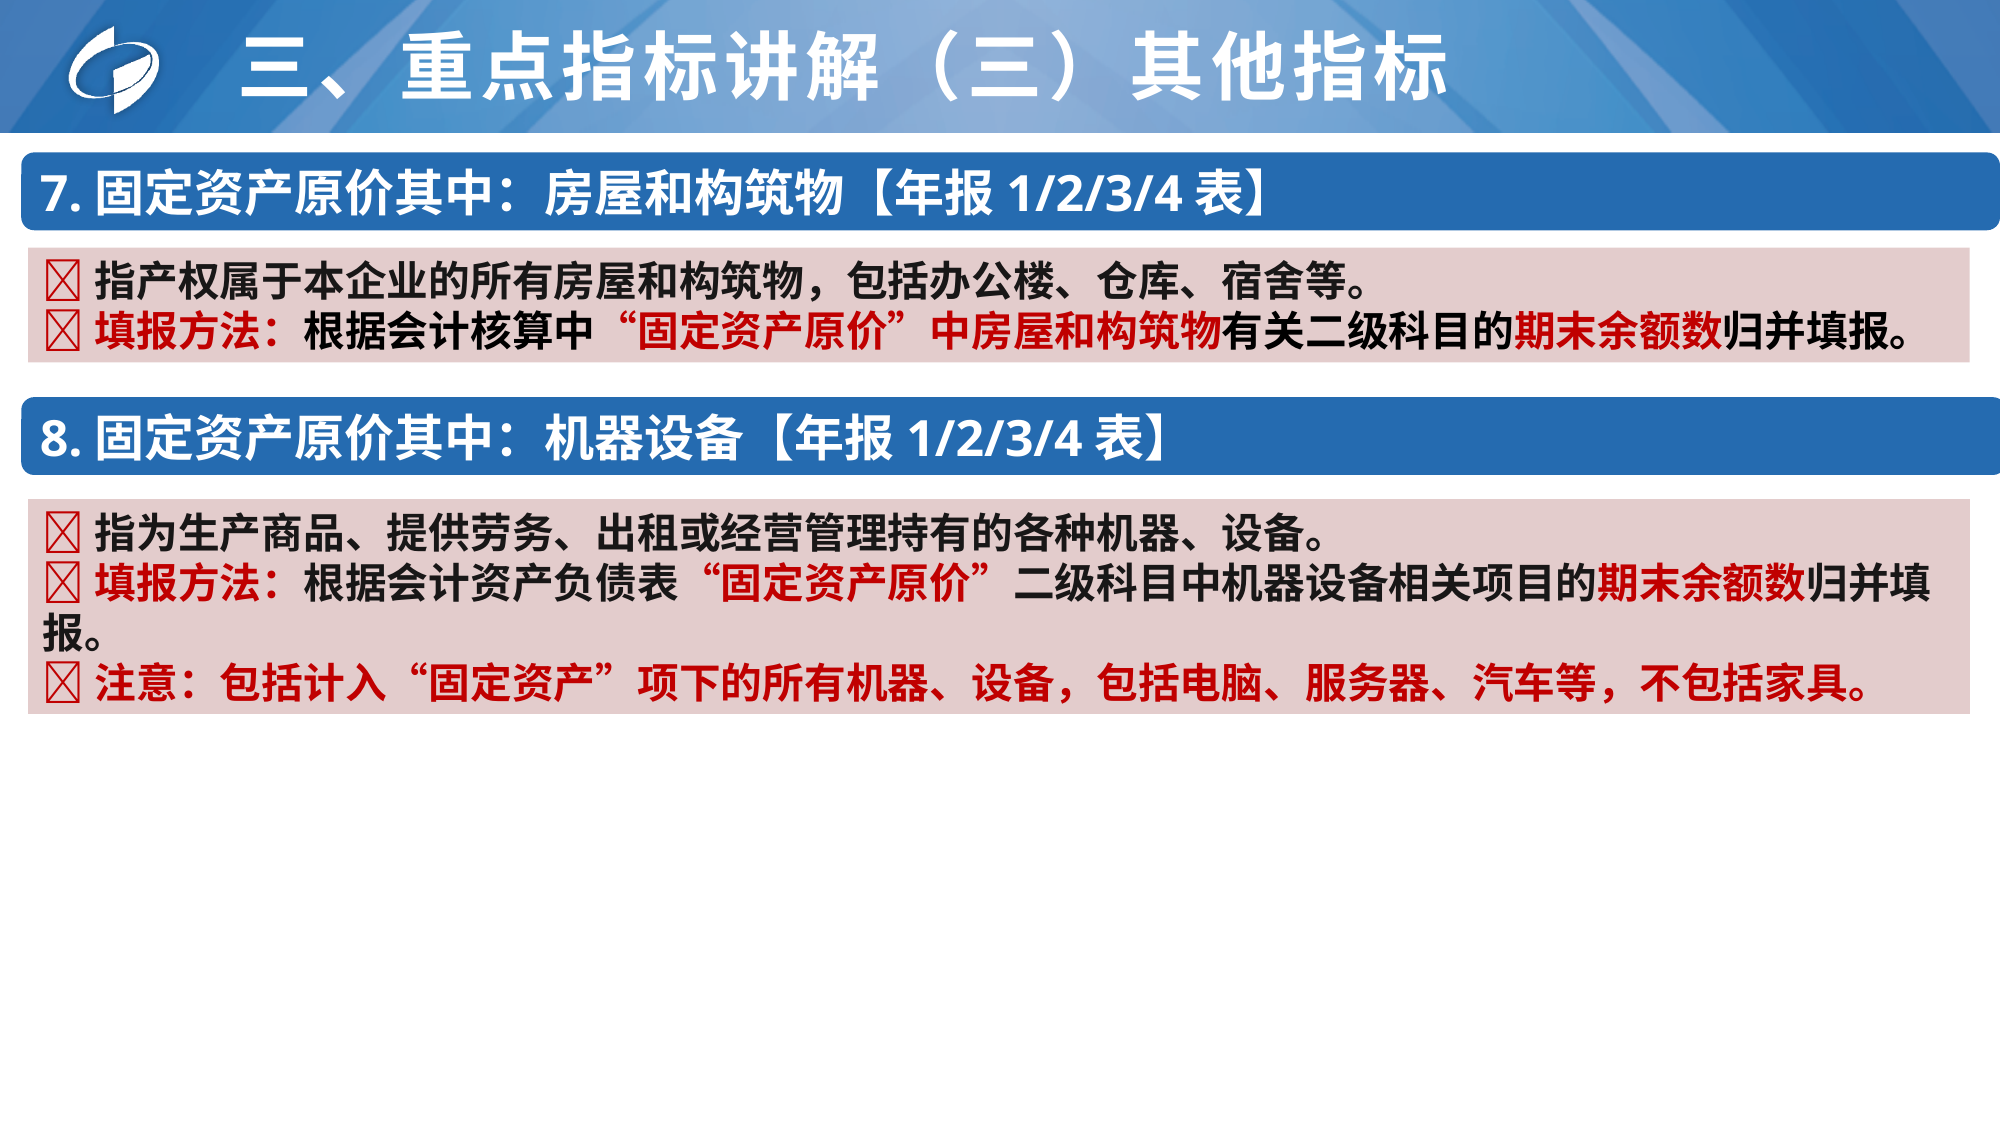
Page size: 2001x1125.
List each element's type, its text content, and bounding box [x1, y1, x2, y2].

text_box 指为生产商品、提供劳务、出租或经营管理持有的各种机器、设备。 填报方法：根据会计资产负债表“固定资产原价”二级科目中机器设备相关项目的期末余额数归并填报。 注意：包括计入“固定资产”项下的所有机器、设备，包括电脑、服务器、汽车等，不包括家具。 [28, 499, 1970, 714]
text_box 7.固定资产原价其中：房屋和构筑物【年报1/2/3/4表】 [20, 151, 2000, 232]
text_box 指产权属于本企业的所有房屋和构筑物，包括办公楼、仓库、宿舍等。 填报方法：根据会计核算中“固定资产原价”中房屋和构筑物有关二级科目的期末余额数归并填报。 [28, 247, 1970, 363]
text_box 8.固定资产原价其中：机器设备【年报1/2/3/4表】 [20, 396, 2000, 477]
picture [0, 0, 2000, 133]
title 三、重点指标讲解（三）其他指标 [222, 21, 1951, 119]
